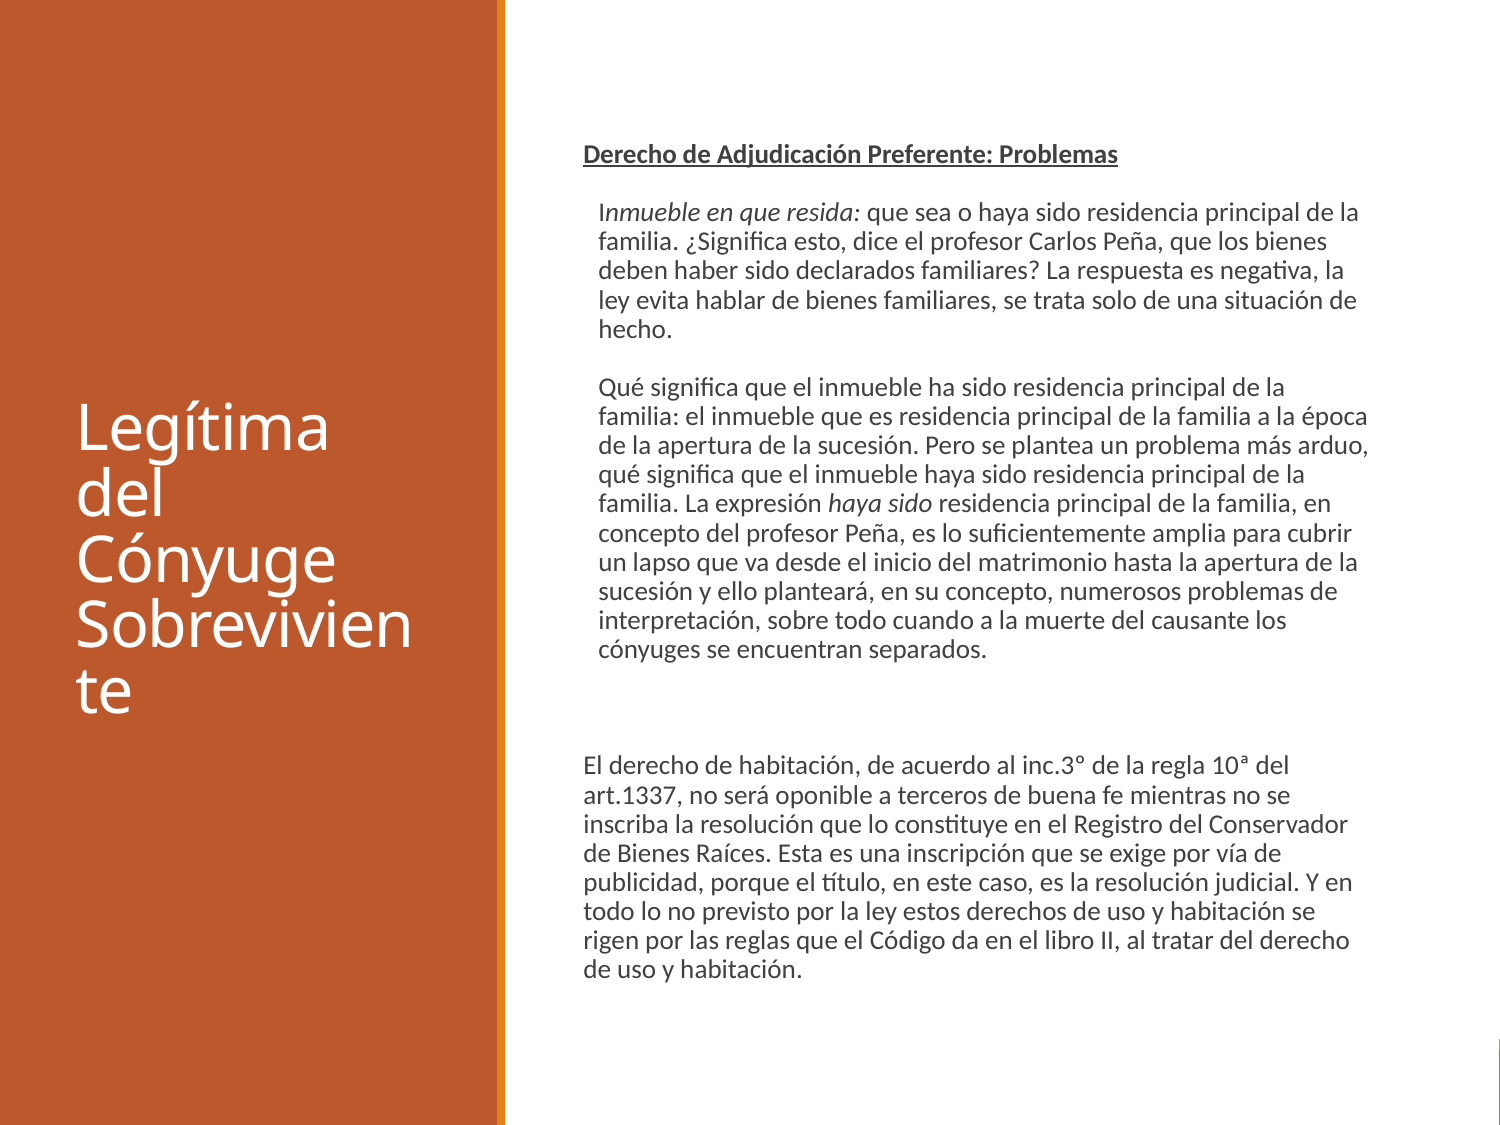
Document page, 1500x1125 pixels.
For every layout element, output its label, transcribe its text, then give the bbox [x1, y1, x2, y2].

list Derecho de Adjudicación Preferente: Problemas Inmueble en que resida: que sea o haya sido residencia principal de la familia. ¿Significa esto, dice el profesor Carlos Peña, que los bienes deben haber sido declarados familiares? La respuesta es negativa, la ley evita hablar de bienes familiares, se trata solo de una situación de hecho. Qué significa que el inmueble ha sido residencia principal de la familia: el inmueble que es residencia principal de la familia a la época de la apertura de la sucesión. Pero se plantea un problema más arduo, qué significa que el inmueble haya sido residencia principal de la familia. La expresión haya sido residencia principal de la familia, en concepto del profesor Peña, es lo suficientemente amplia para cubrir un lapso que va desde el inicio del matrimonio hasta la apertura de la sucesión y ello planteará, en su concepto, numerosos problemas de interpretación, sobre todo cuando a la muerte del causante los cónyuges se encuentran separados. El derecho de habitación, de acuerdo al inc.3º de la regla 10ª del art.1337, no será oponible a terceros de buena fe mientras no se inscriba la resolución que lo constituye en el Registro del Conservador de Bienes Raíces. Esta es una inscripción que se exige por vía de publicidad, porque el título, en este caso, es la resolución judicial. Y en todo lo no previsto por la ley estos derechos de uso y habitación se rigen por las reglas que el Código da en el libro II, al tratar del derecho de uso y habitación. [583, 99, 1373, 1026]
text_box [496, 0, 506, 1125]
text_box [506, 0, 1500, 1125]
text_box [0, 0, 496, 1125]
title Legítima del Cónyuge Sobreviviente [60, 99, 441, 1026]
